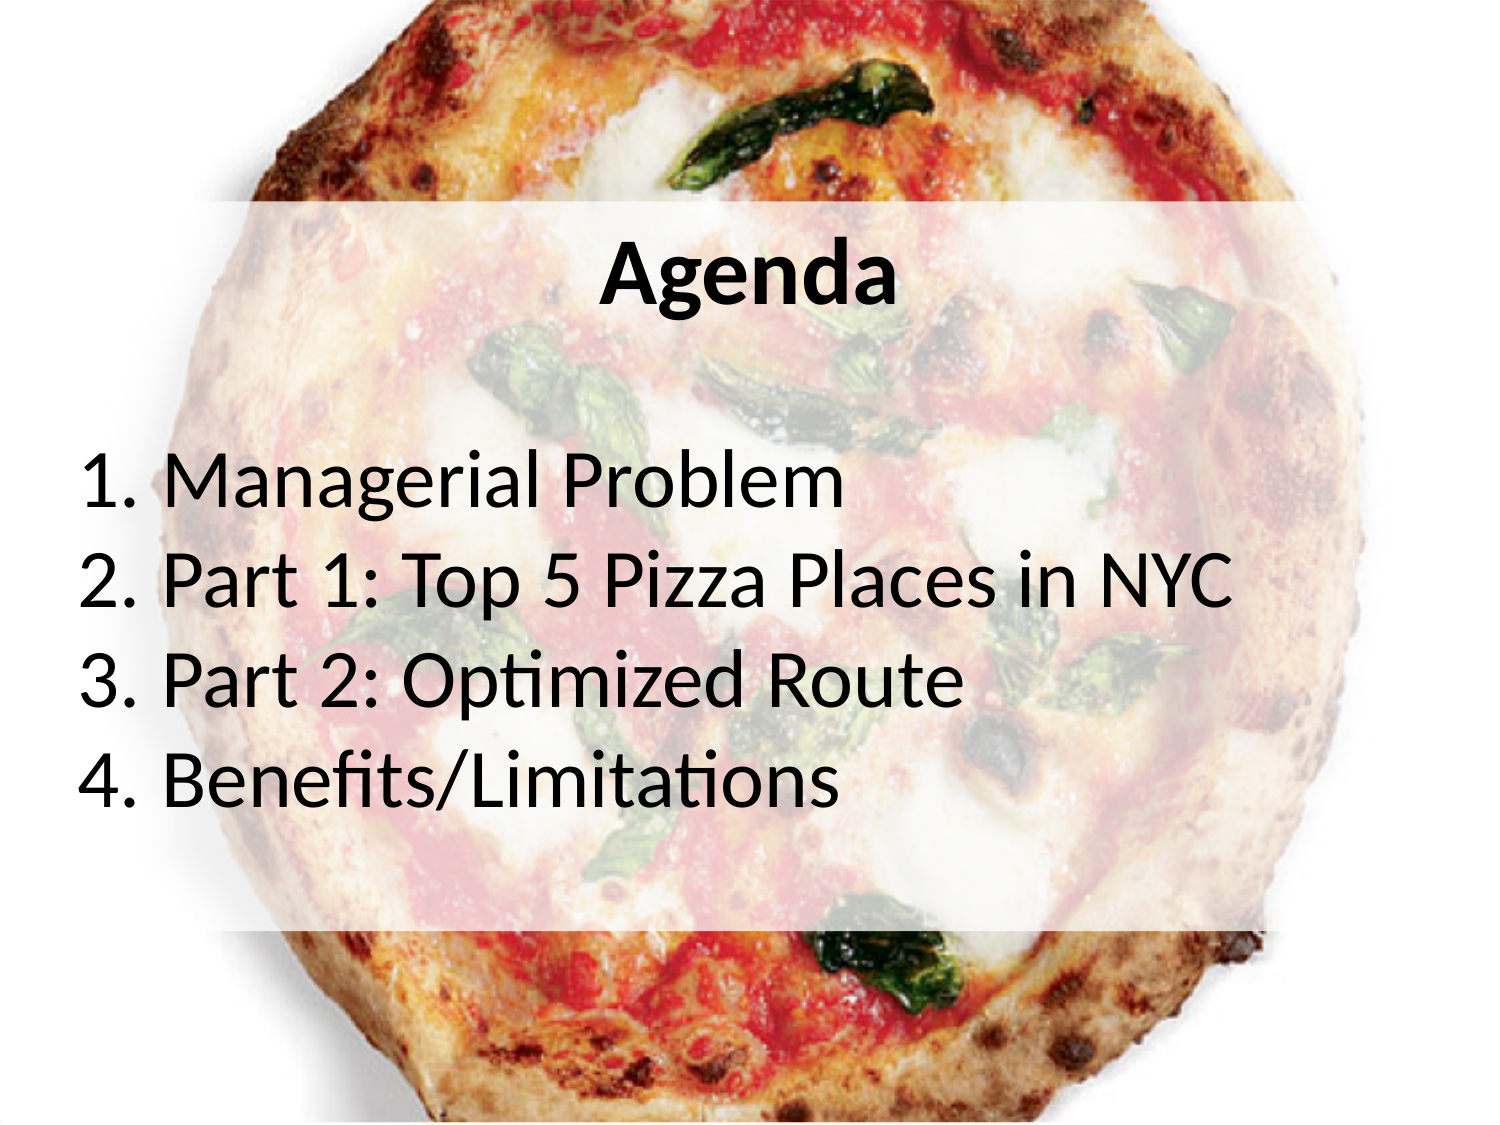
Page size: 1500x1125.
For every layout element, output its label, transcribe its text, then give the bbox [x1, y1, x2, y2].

picture [0, 0, 1500, 1125]
text_box Agenda Managerial Problem Part 1: Top 5 Pizza Places in NYC Part 2: Optimized Route Benefits/Limitations [62, 201, 1438, 932]
